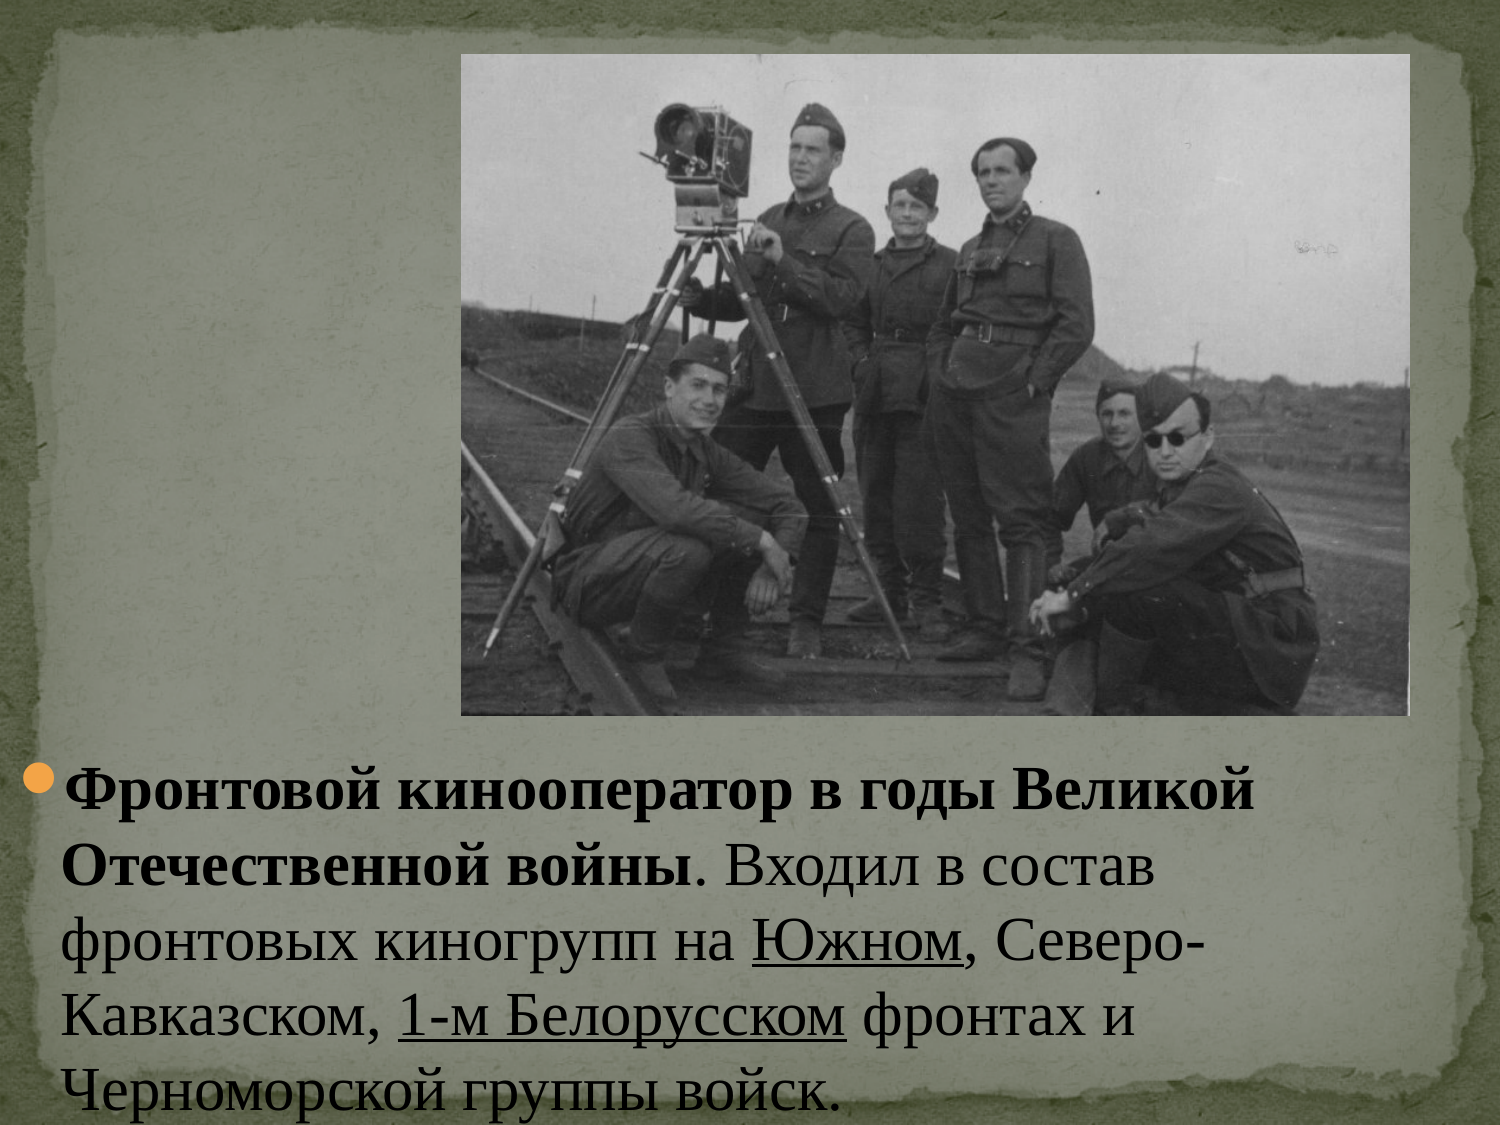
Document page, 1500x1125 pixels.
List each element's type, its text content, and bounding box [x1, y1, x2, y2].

picture [461, 54, 1411, 716]
list Фронтовой кинооператор в годы Великой Отечественной войны. Входил в состав фронтовых киногрупп на Южном, Северо-Кавказском, 1-м Белорусском фронтах и Черноморской группы войск. [4, 739, 1410, 1125]
